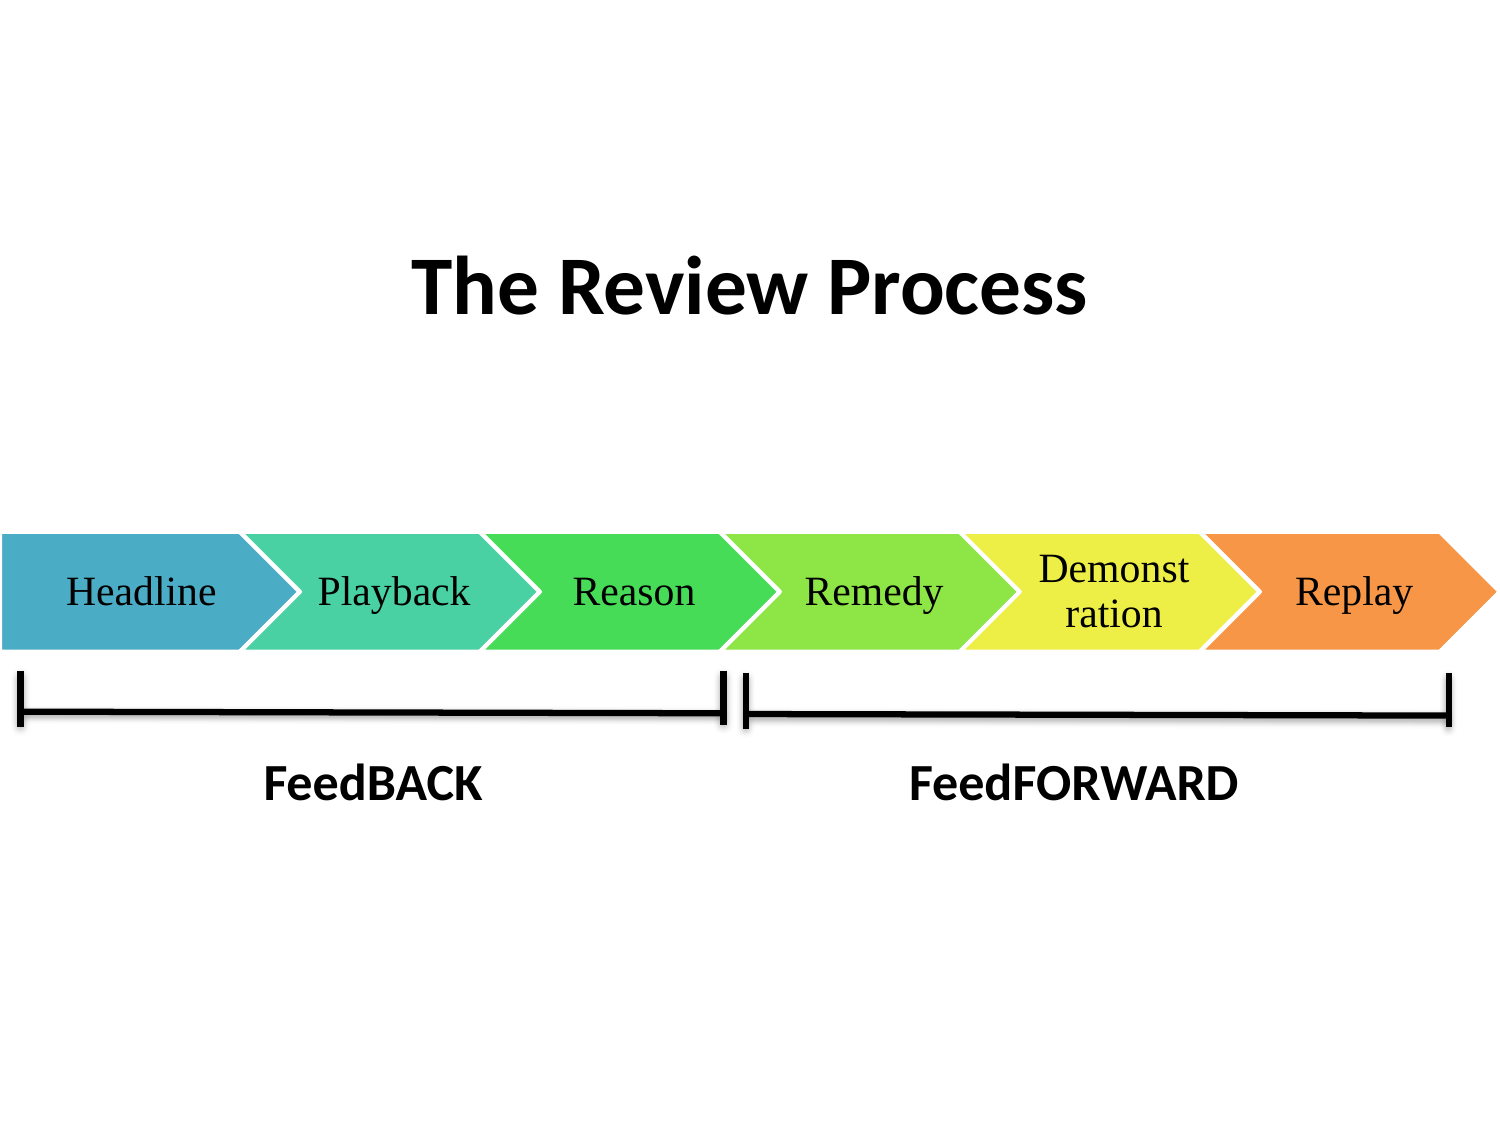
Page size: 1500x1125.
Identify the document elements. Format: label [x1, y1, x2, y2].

text_box [0, 58, 1500, 1125]
text_box [746, 672, 1450, 730]
text_box [20, 670, 724, 727]
